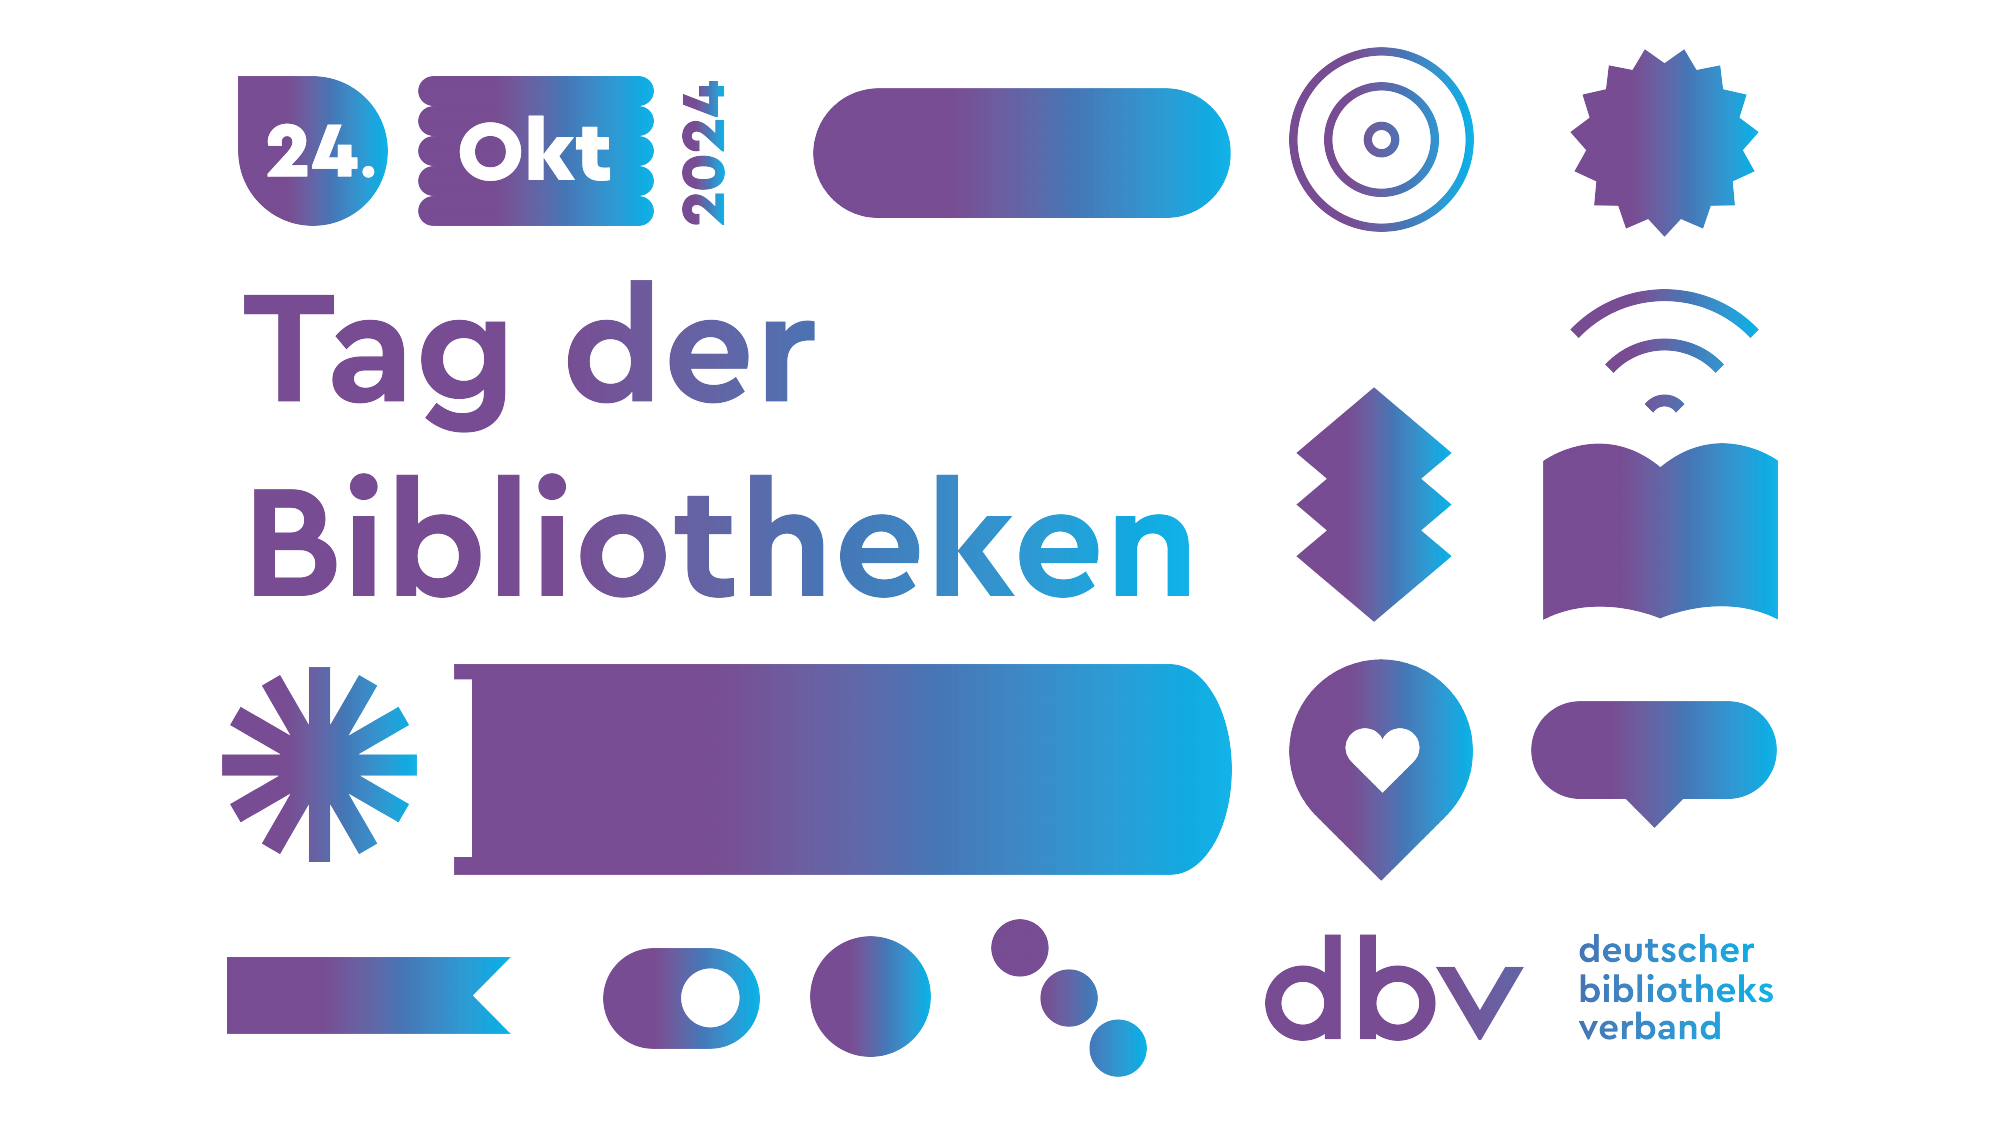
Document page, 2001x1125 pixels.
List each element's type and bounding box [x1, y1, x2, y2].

picture [1531, 701, 1777, 828]
picture [222, 667, 417, 862]
picture [1570, 289, 1759, 413]
picture [603, 948, 760, 1049]
picture [1570, 49, 1759, 237]
picture [454, 664, 1232, 875]
picture [645, 76, 654, 226]
picture [227, 957, 511, 1034]
picture [418, 76, 638, 226]
picture [1289, 659, 1473, 881]
picture [1296, 387, 1452, 622]
picture [1543, 443, 1778, 620]
picture [244, 280, 1189, 598]
picture [991, 919, 1147, 1077]
picture [238, 76, 388, 226]
picture [810, 936, 931, 1057]
picture [1289, 47, 1474, 232]
picture [682, 81, 725, 225]
picture [813, 88, 1231, 218]
picture [1265, 934, 1773, 1041]
